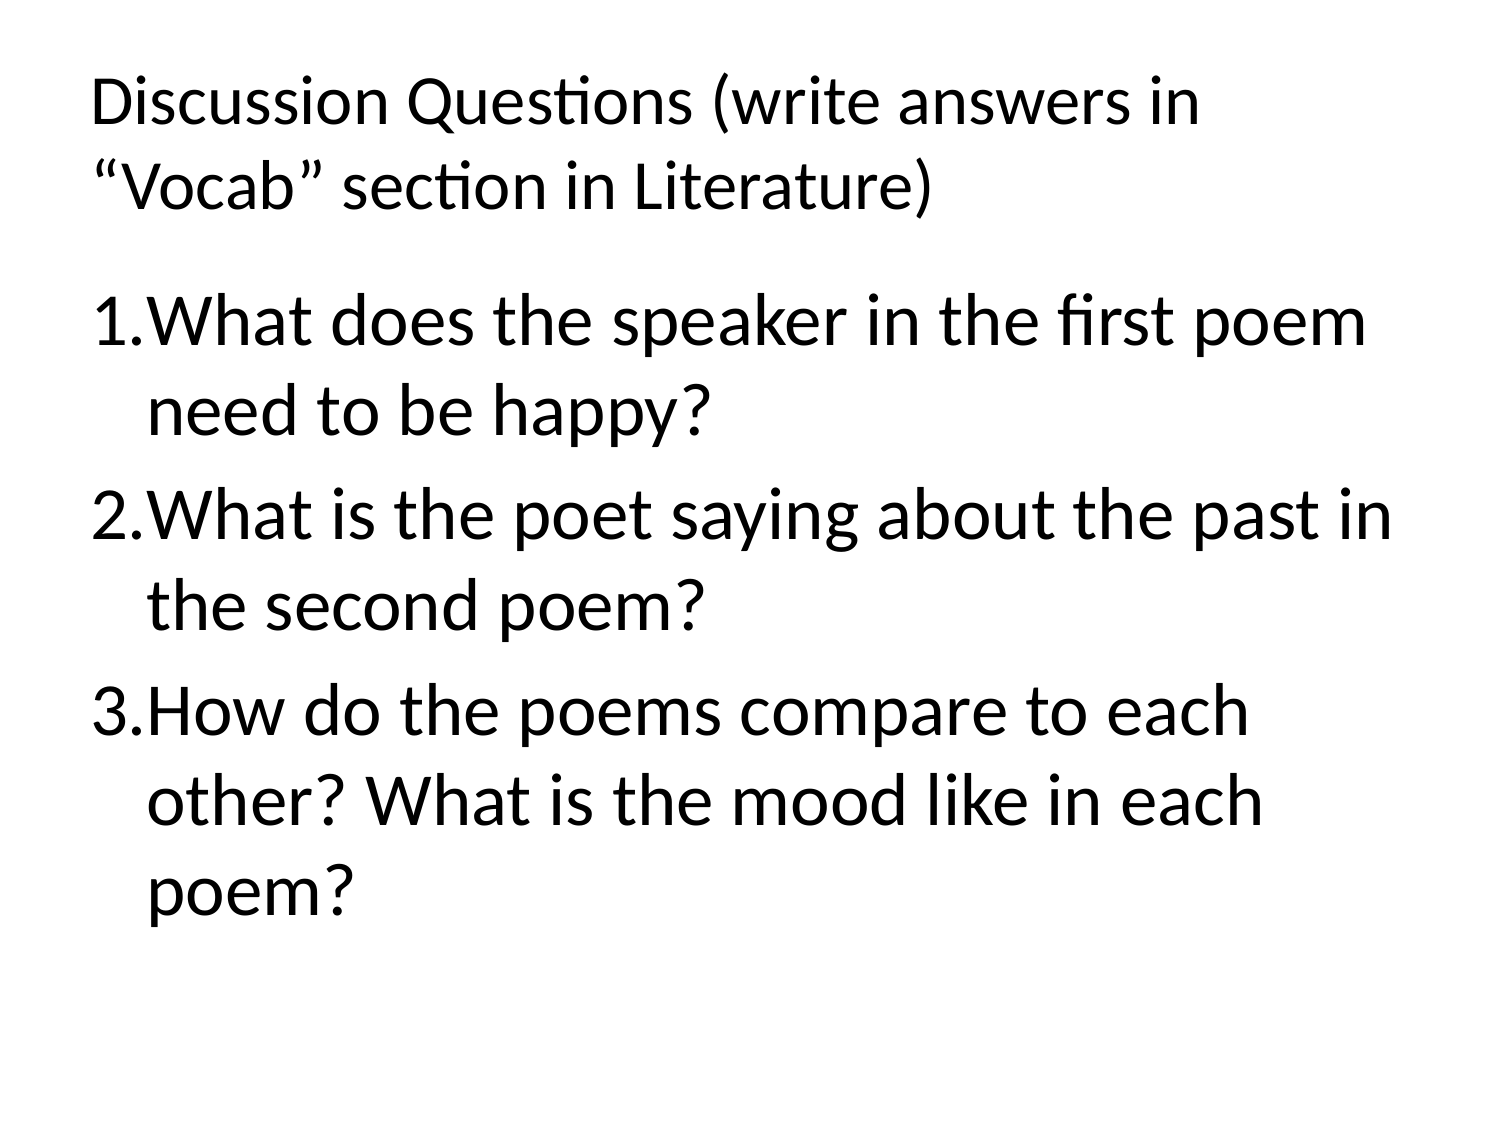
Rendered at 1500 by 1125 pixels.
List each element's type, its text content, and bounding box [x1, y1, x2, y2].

list What does the speaker in the first poem need to be happy? What is the poet saying about the past in the second poem? How do the poems compare to each other? What is the mood like in each poem? [75, 262, 1425, 1005]
title Discussion Questions (write answers in “Vocab” section in Literature) [75, 45, 1425, 233]
